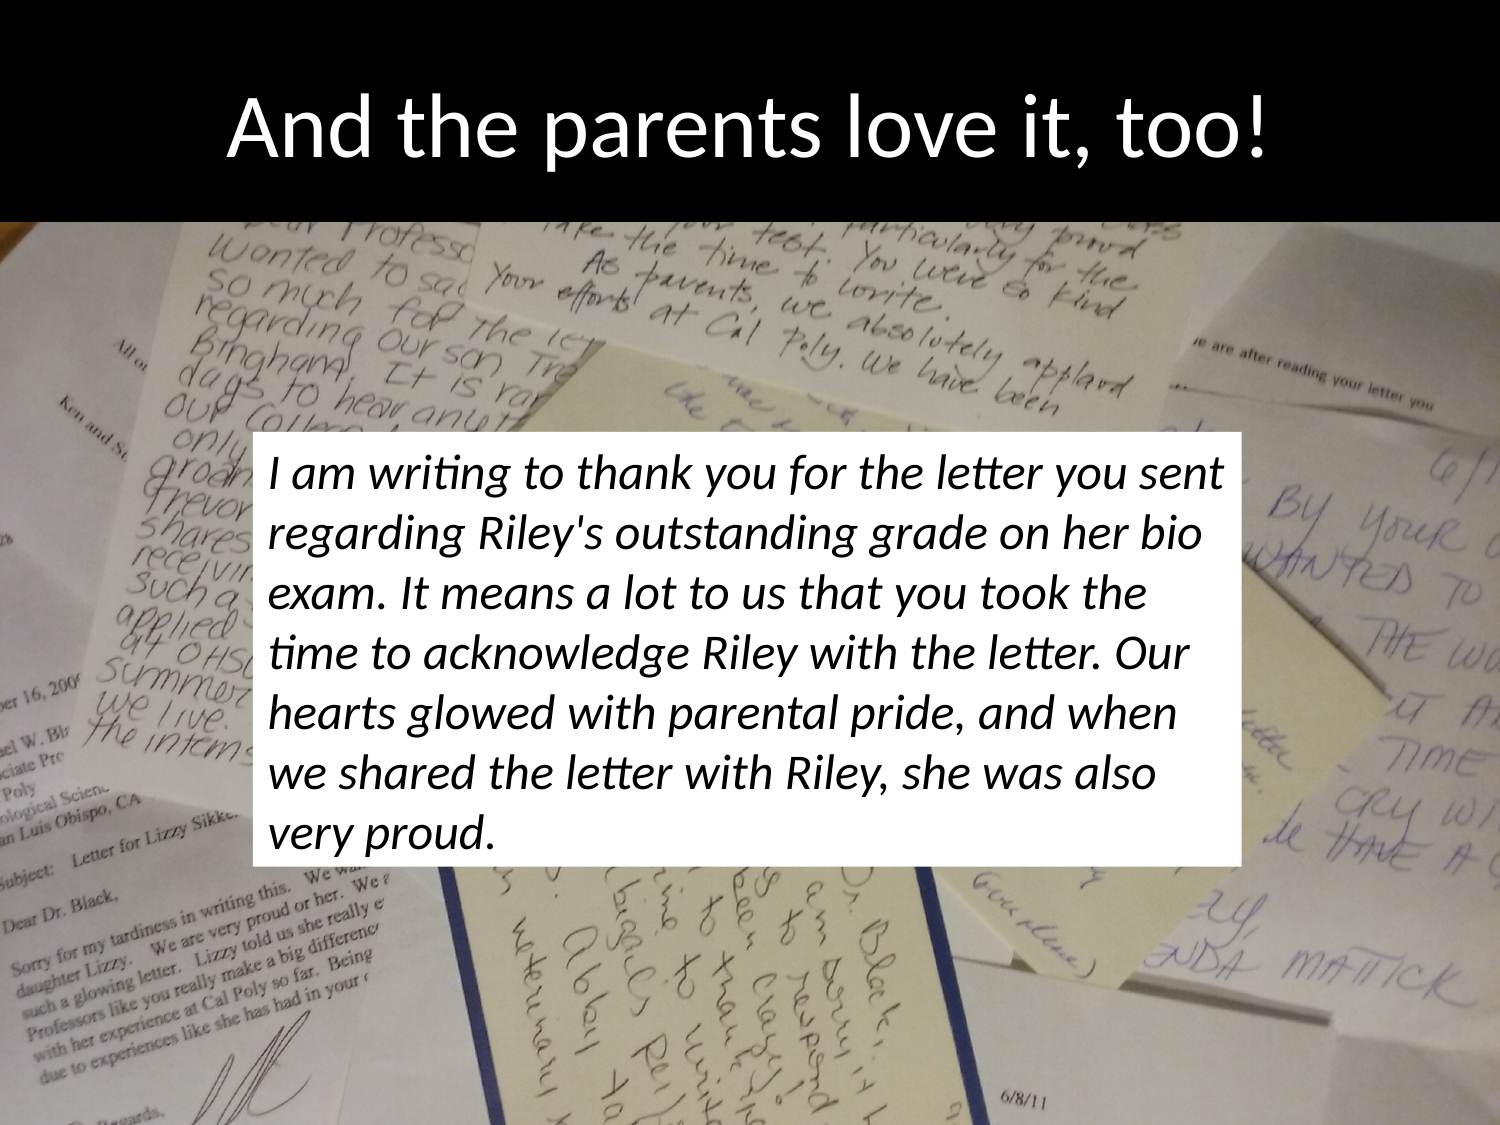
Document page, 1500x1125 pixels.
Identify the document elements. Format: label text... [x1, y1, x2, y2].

title And the parents love it, too! [112, 0, 1388, 220]
picture [0, 221, 1500, 1125]
